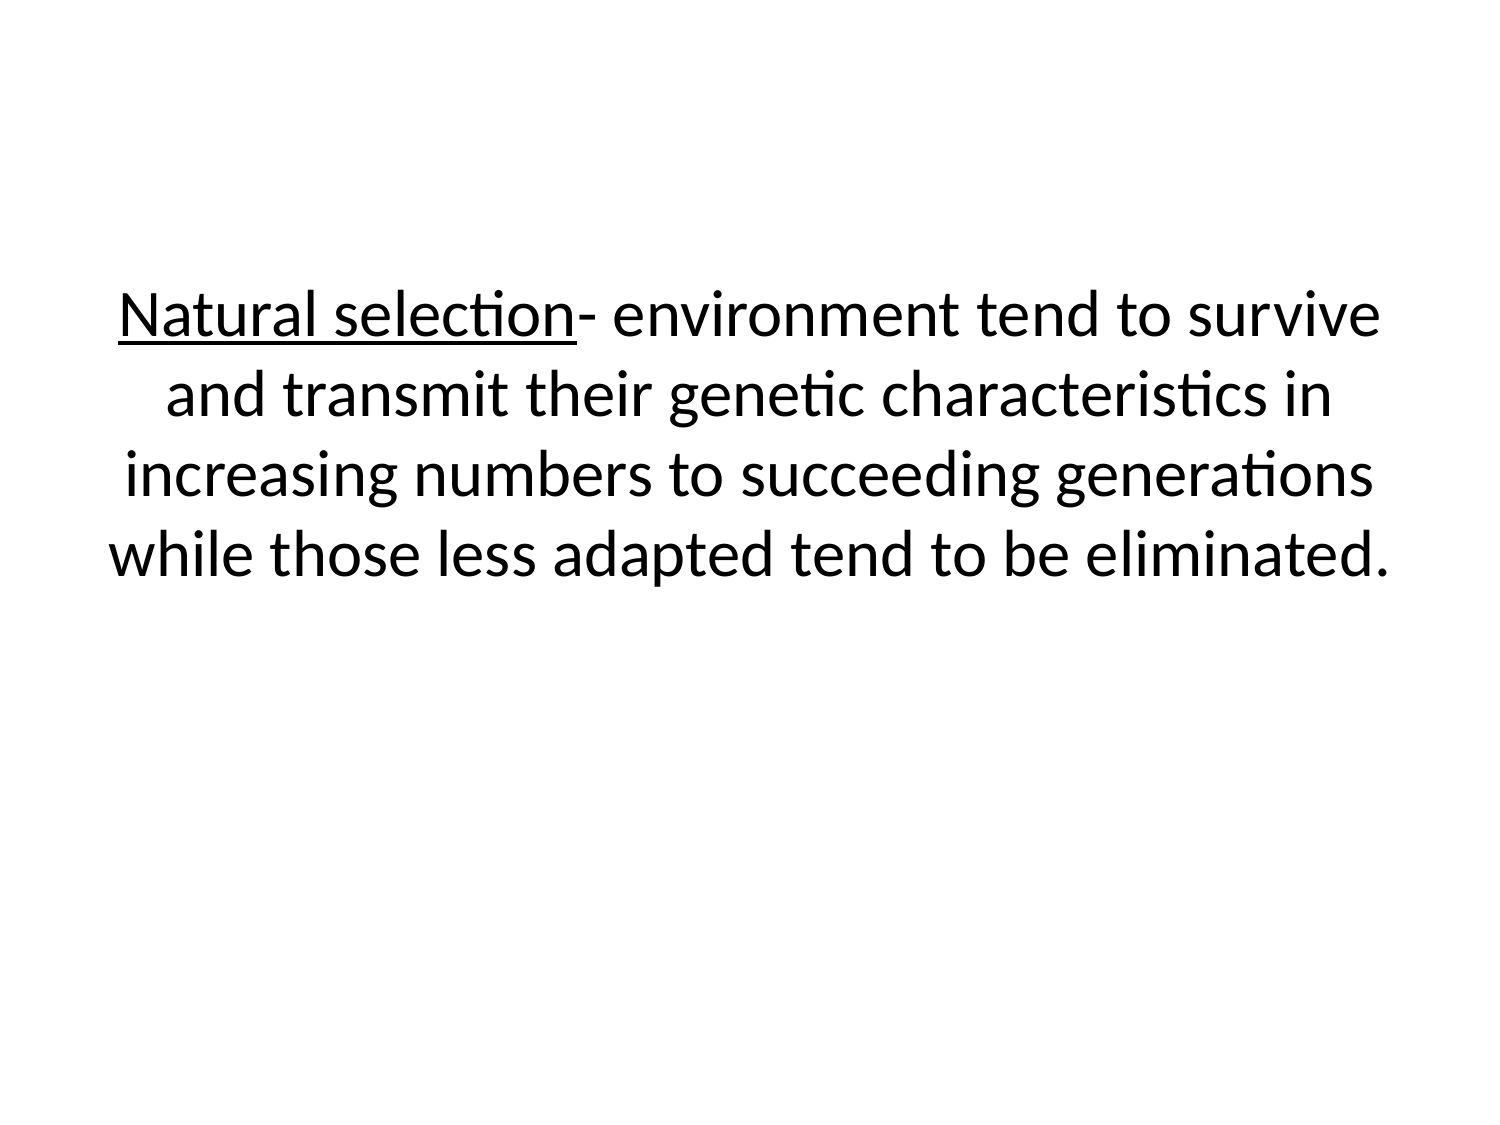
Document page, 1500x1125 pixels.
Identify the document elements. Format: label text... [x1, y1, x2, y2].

list Natural selection- environment tend to survive and transmit their genetic characteristics in increasing numbers to succeeding generations while those less adapted tend to be eliminated. [75, 262, 1425, 1005]
